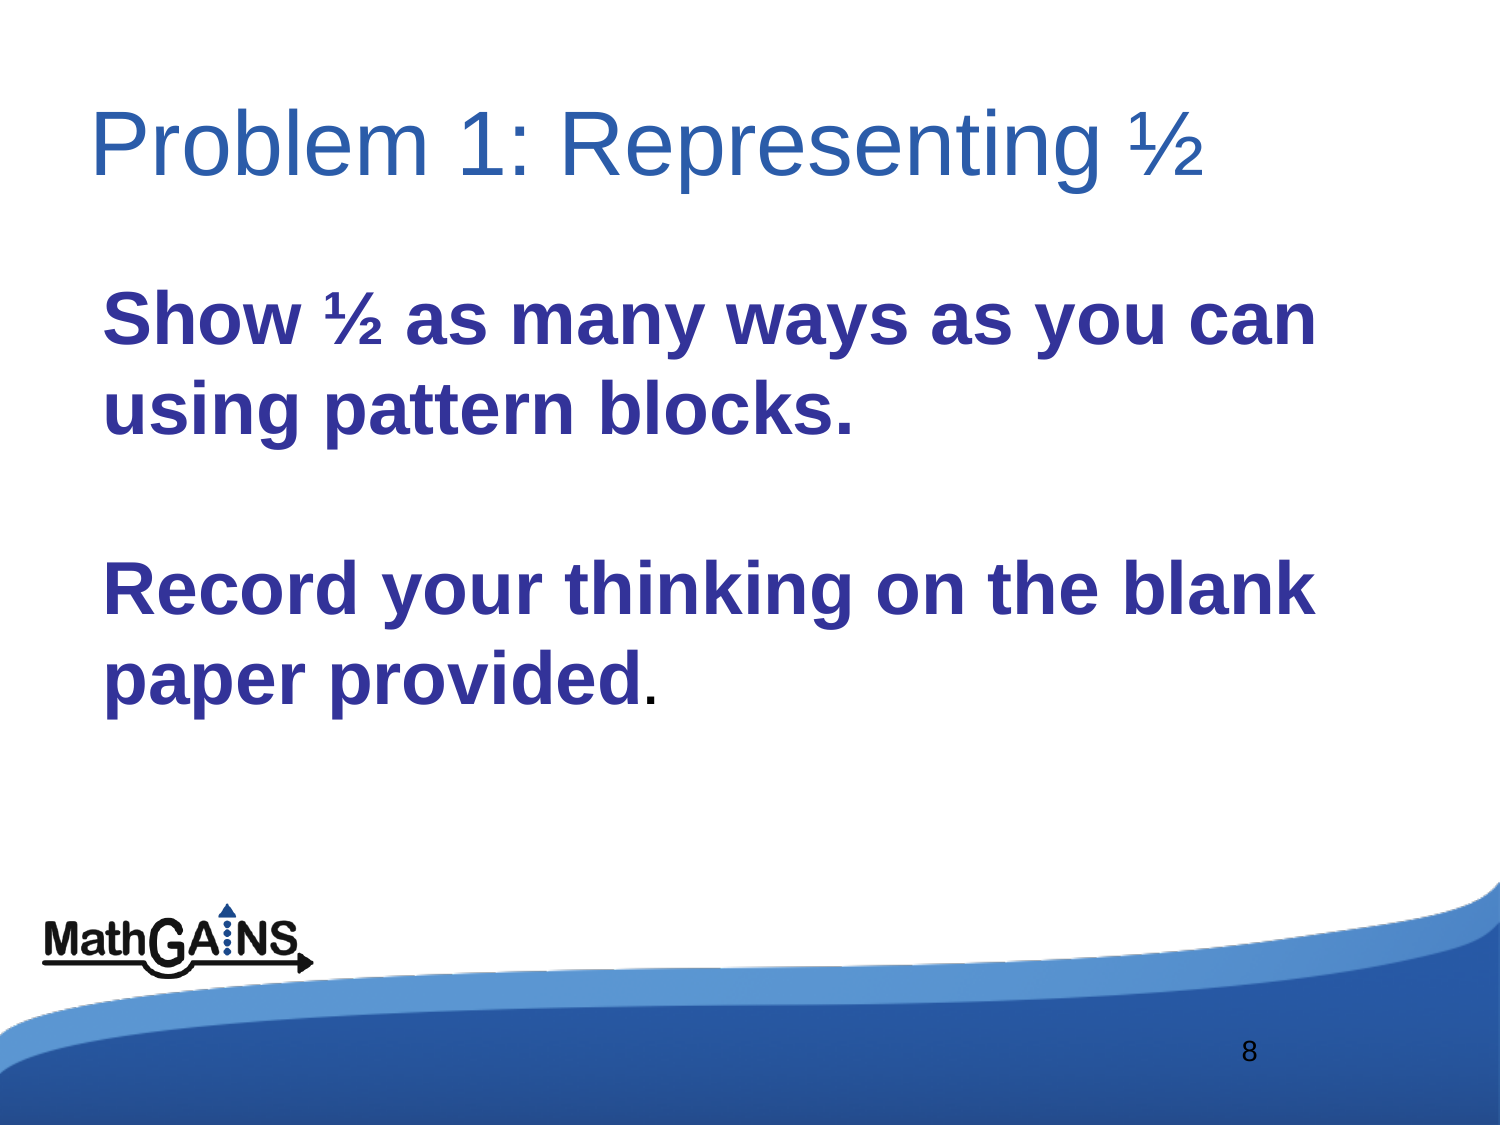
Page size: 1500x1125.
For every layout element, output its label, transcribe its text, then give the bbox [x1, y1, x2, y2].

text_box Show ½ as many ways as you can using pattern blocks. Record your thinking on the blank paper provided. [87, 262, 1438, 728]
picture [0, 878, 1500, 1125]
title Problem 1: Representing ½ [74, 14, 1426, 263]
slide_number 8 [1223, 1023, 1277, 1075]
